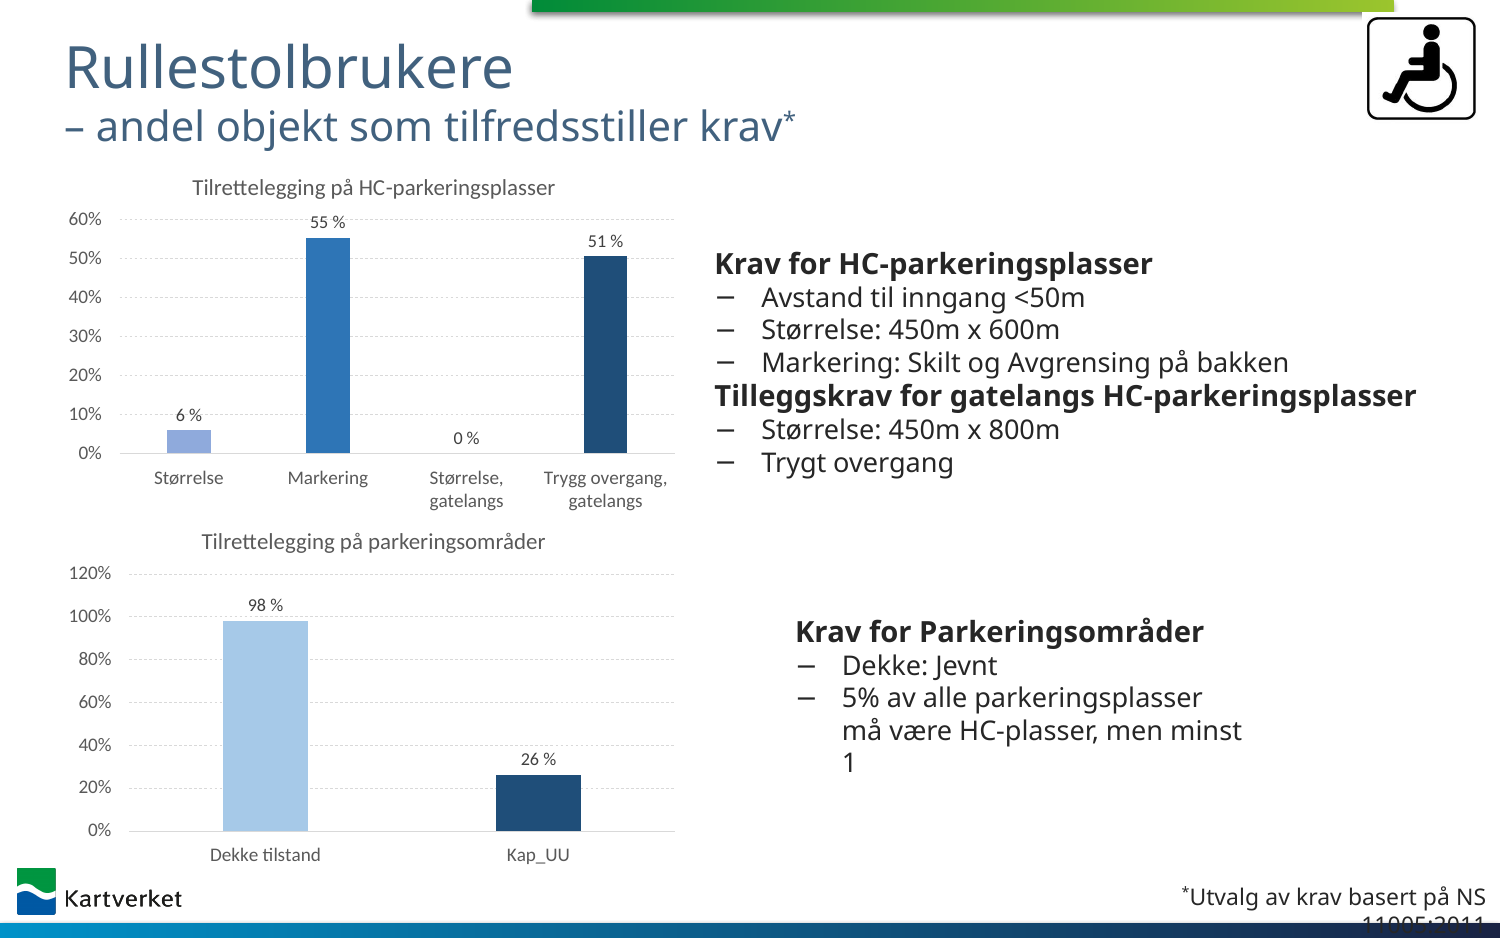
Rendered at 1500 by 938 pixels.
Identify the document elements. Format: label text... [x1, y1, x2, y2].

picture [1362, 12, 1481, 126]
picture [62, 520, 686, 874]
text_box Krav for Parkeringsområder Dekke: Jevnt 5% av alle parkeringsplasser må være HC-plasser, men minst 1 [780, 605, 1261, 786]
text_box Rullestolbrukere – andel objekt som tilfredsstiller krav* [49, 25, 1431, 158]
text_box Krav for HC-parkeringsplasser Avstand til inngang <50m Størrelse: 450m x 600m Markering: Skilt og Avgrensing på bakken Tilleggskrav for gatelangs HC-parkeringsplasser Størrelse: 450m x 800m Trygt overgang [699, 237, 1433, 485]
picture [62, 166, 686, 519]
text_box *Utvalg av krav basert på NS 11005:2011 [1068, 873, 1500, 938]
